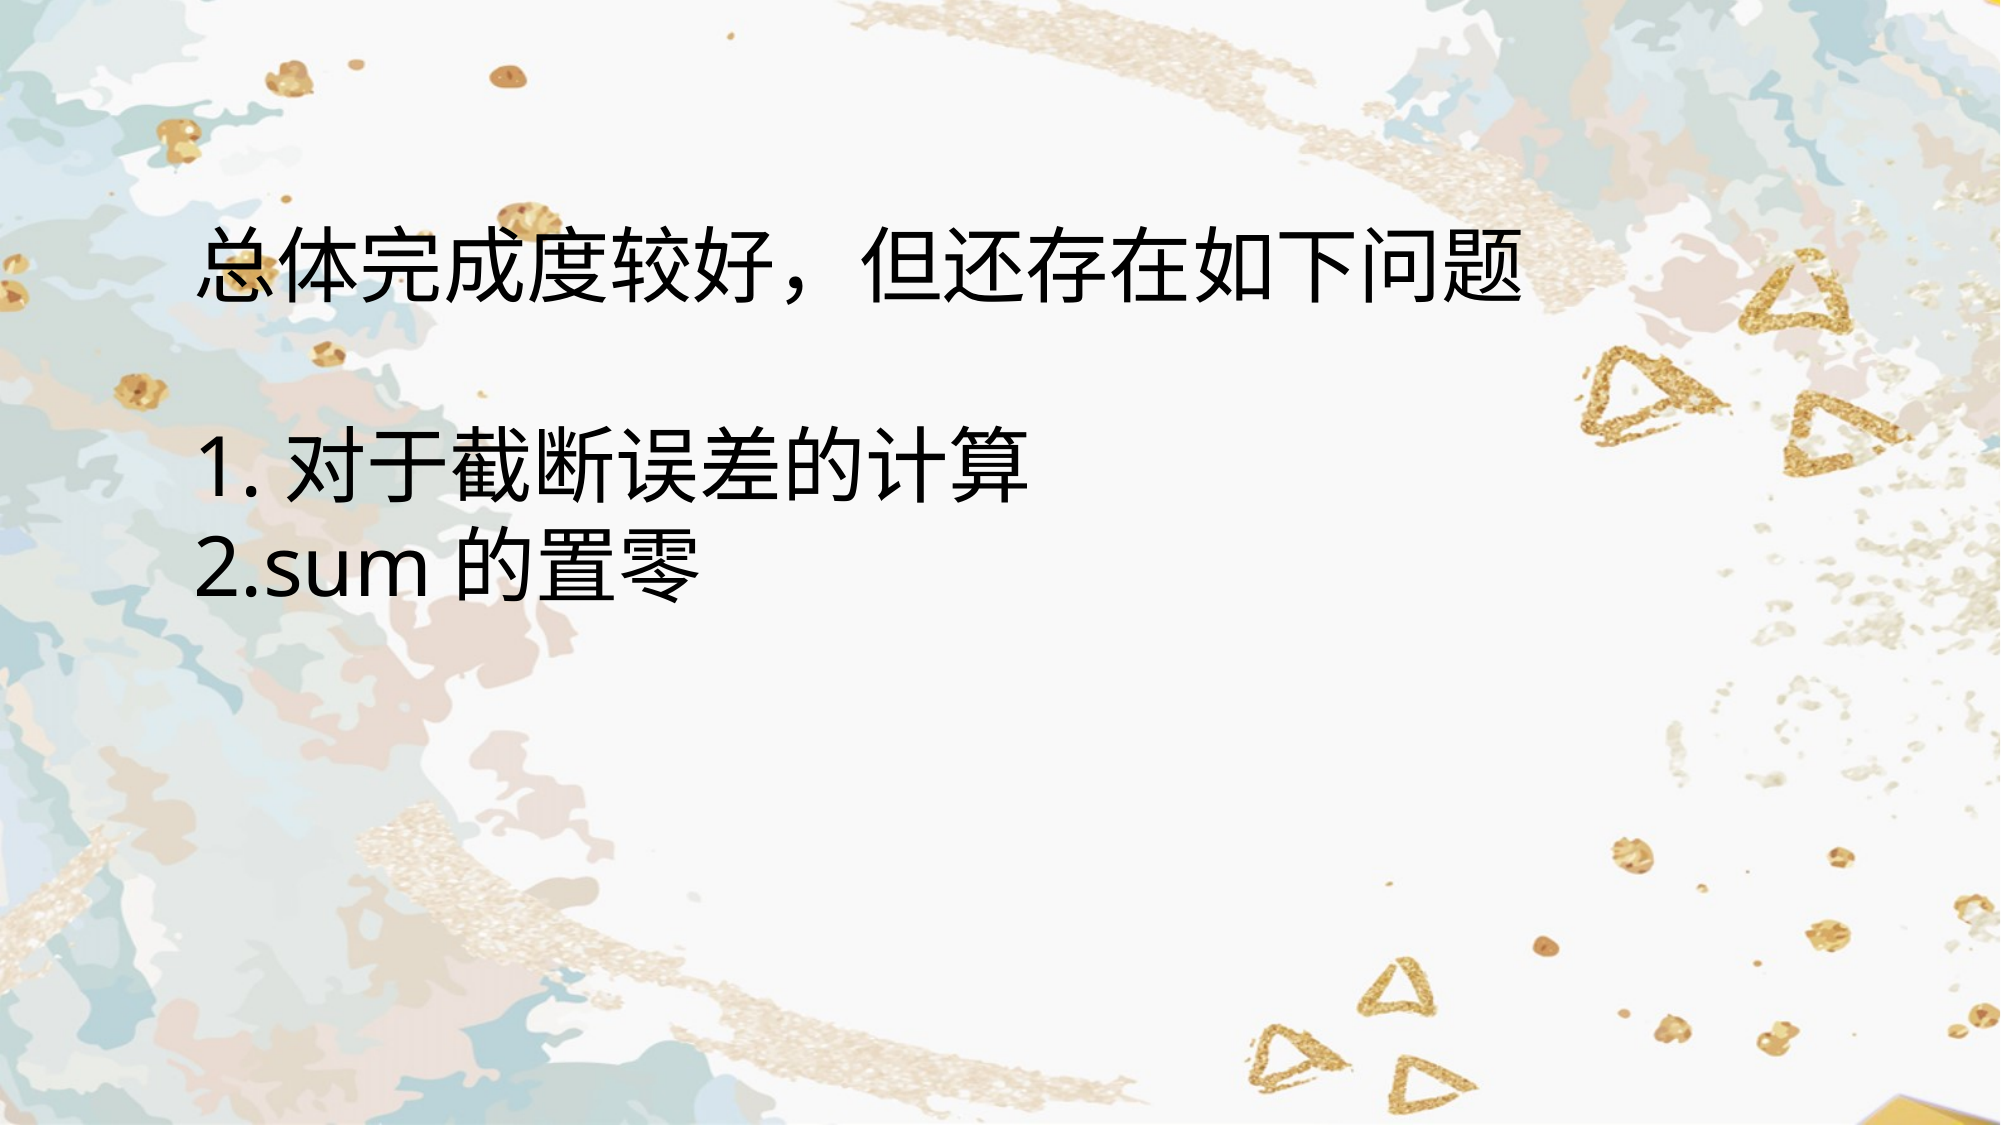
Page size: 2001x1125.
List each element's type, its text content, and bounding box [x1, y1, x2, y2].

text_box 总体完成度较好，但还存在如下问题 1.对于截断误差的计算 2.sum的置零 [178, 206, 1568, 621]
picture [0, 0, 2001, 1125]
